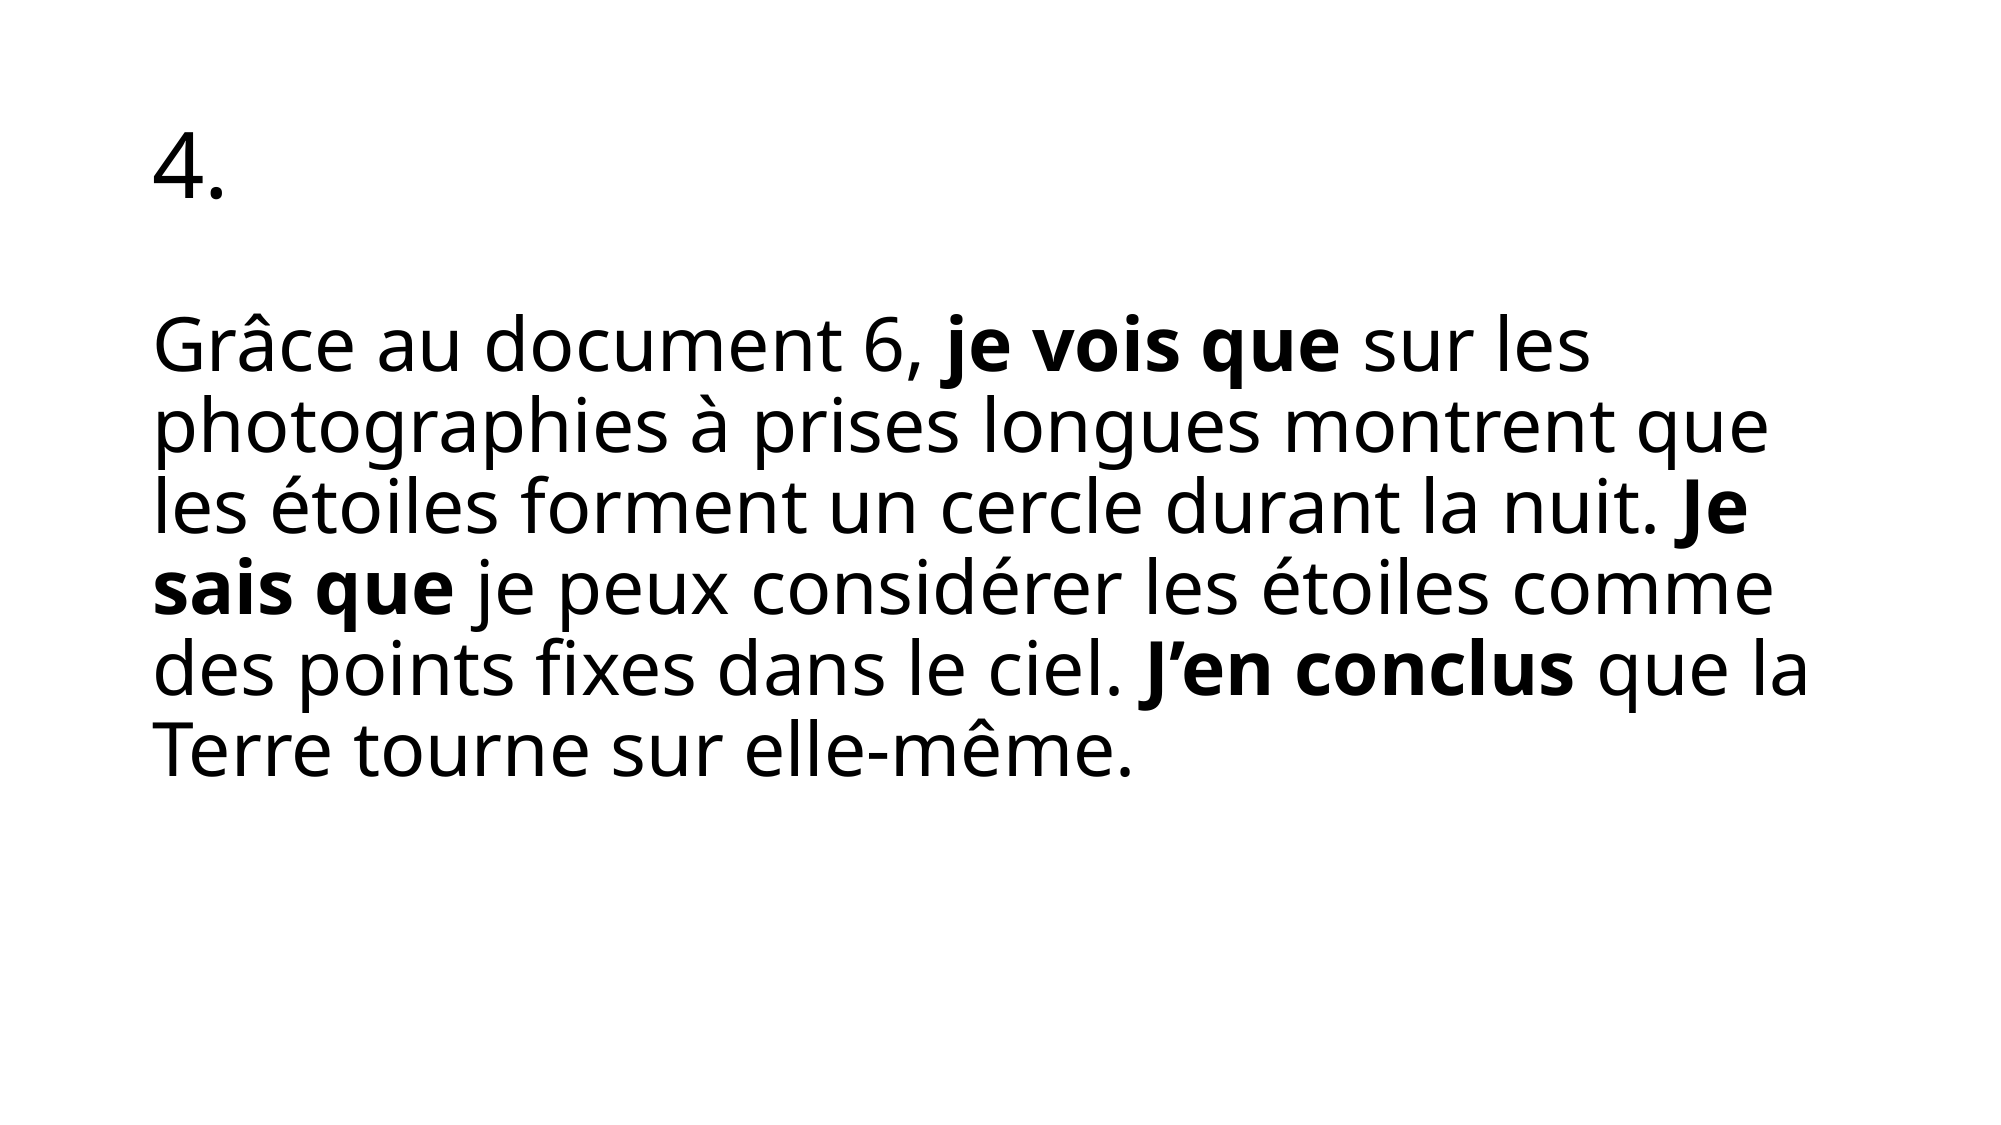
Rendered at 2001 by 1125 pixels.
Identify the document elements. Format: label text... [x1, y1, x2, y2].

title 4. [137, 59, 1863, 278]
list Grâce au document 6, je vois que sur les photographies à prises longues montrent que les étoiles forment un cercle durant la nuit. Je sais que je peux considérer les étoiles comme des points fixes dans le ciel. J’en conclus que la Terre tourne sur elle-même. [137, 299, 1863, 1014]
